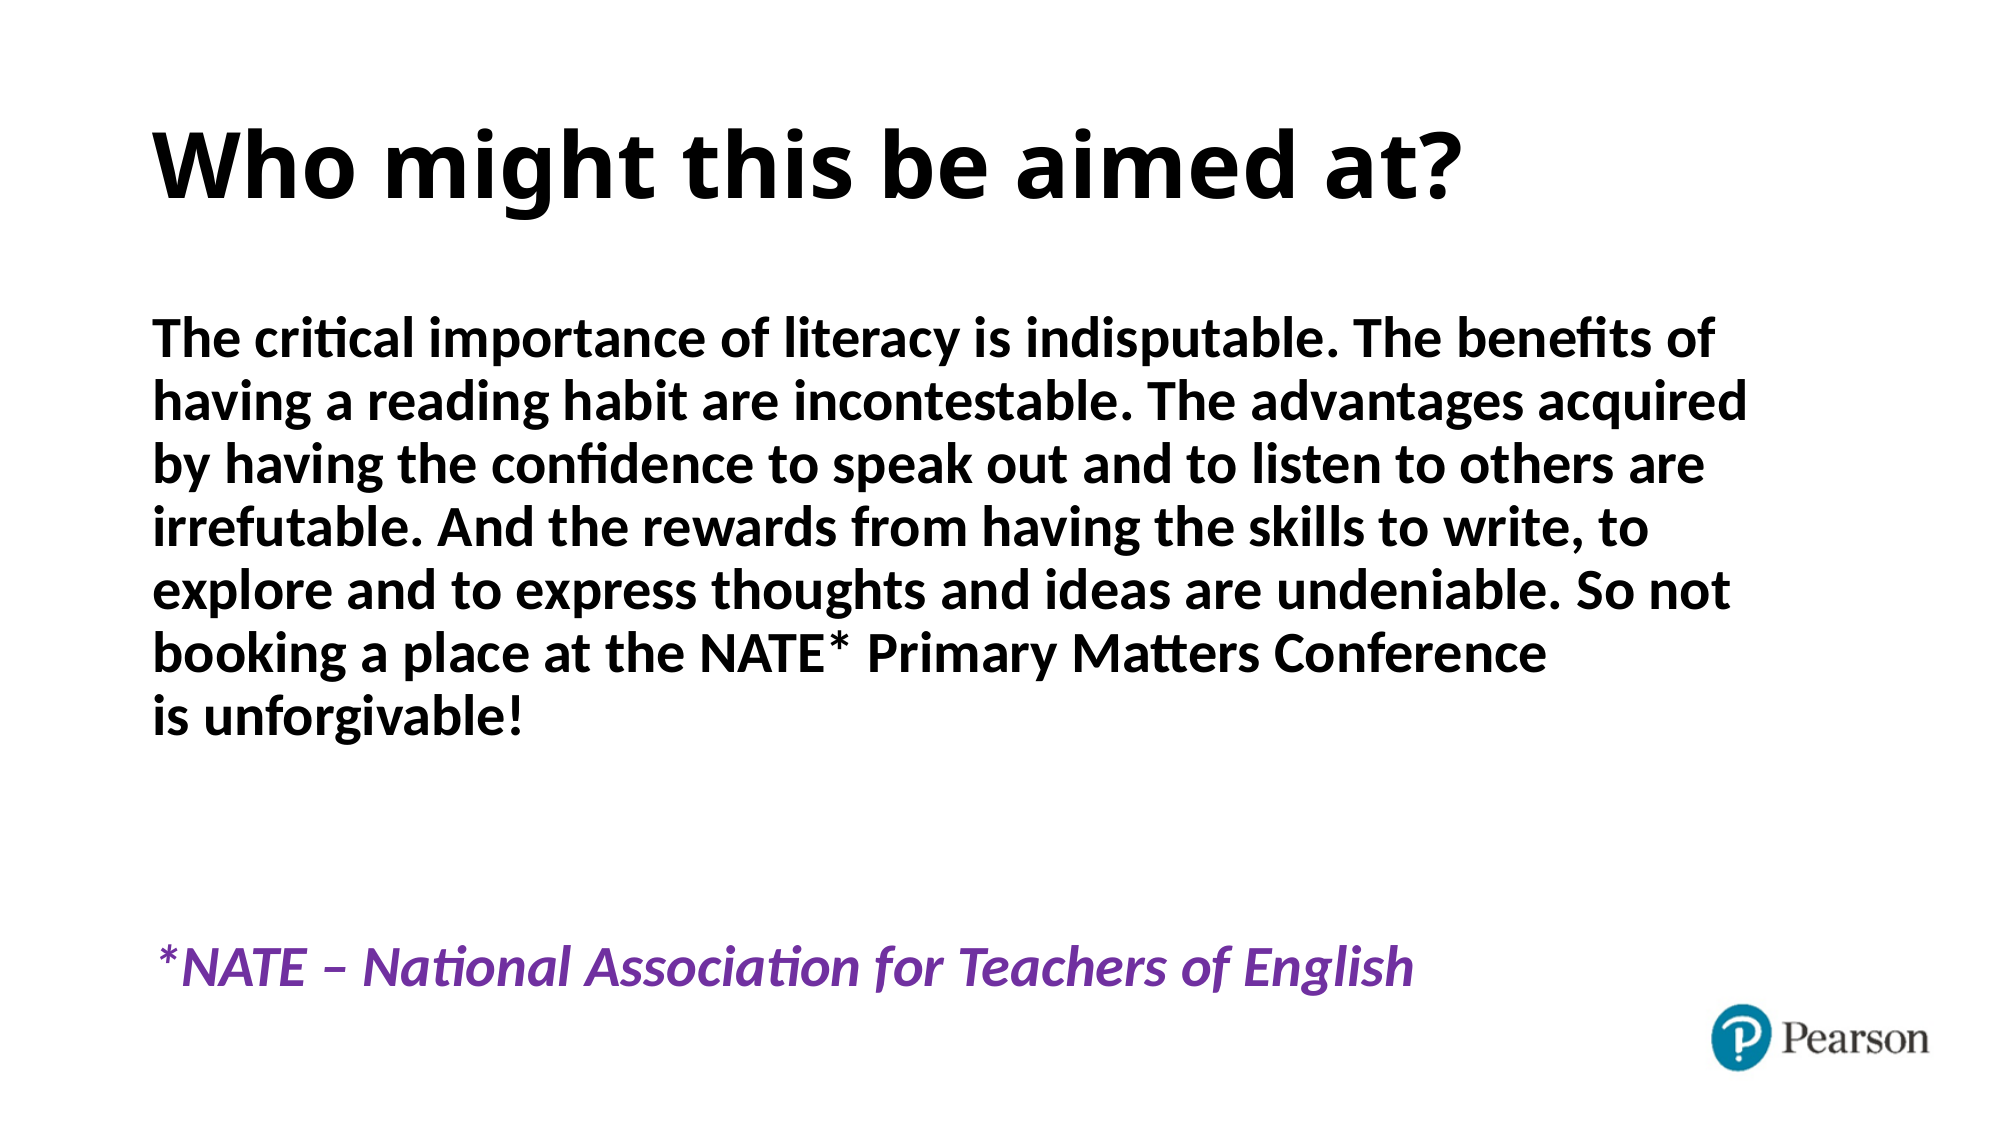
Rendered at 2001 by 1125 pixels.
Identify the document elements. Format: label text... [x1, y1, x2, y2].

picture [1701, 989, 1940, 1082]
list The critical importance of literacy is indisputable. The benefits of having a reading habit are incontestable. The advantages acquired by having the confidence to speak out and to listen to others are irrefutable. And the rewards from having the skills to write, to explore and to express thoughts and ideas are undeniable. So not booking a place at the NATE* Primary Matters Conference is unforgivable! *NATE – National Association for Teachers of English [137, 299, 1780, 1014]
title Who might this be aimed at? [137, 59, 1863, 278]
